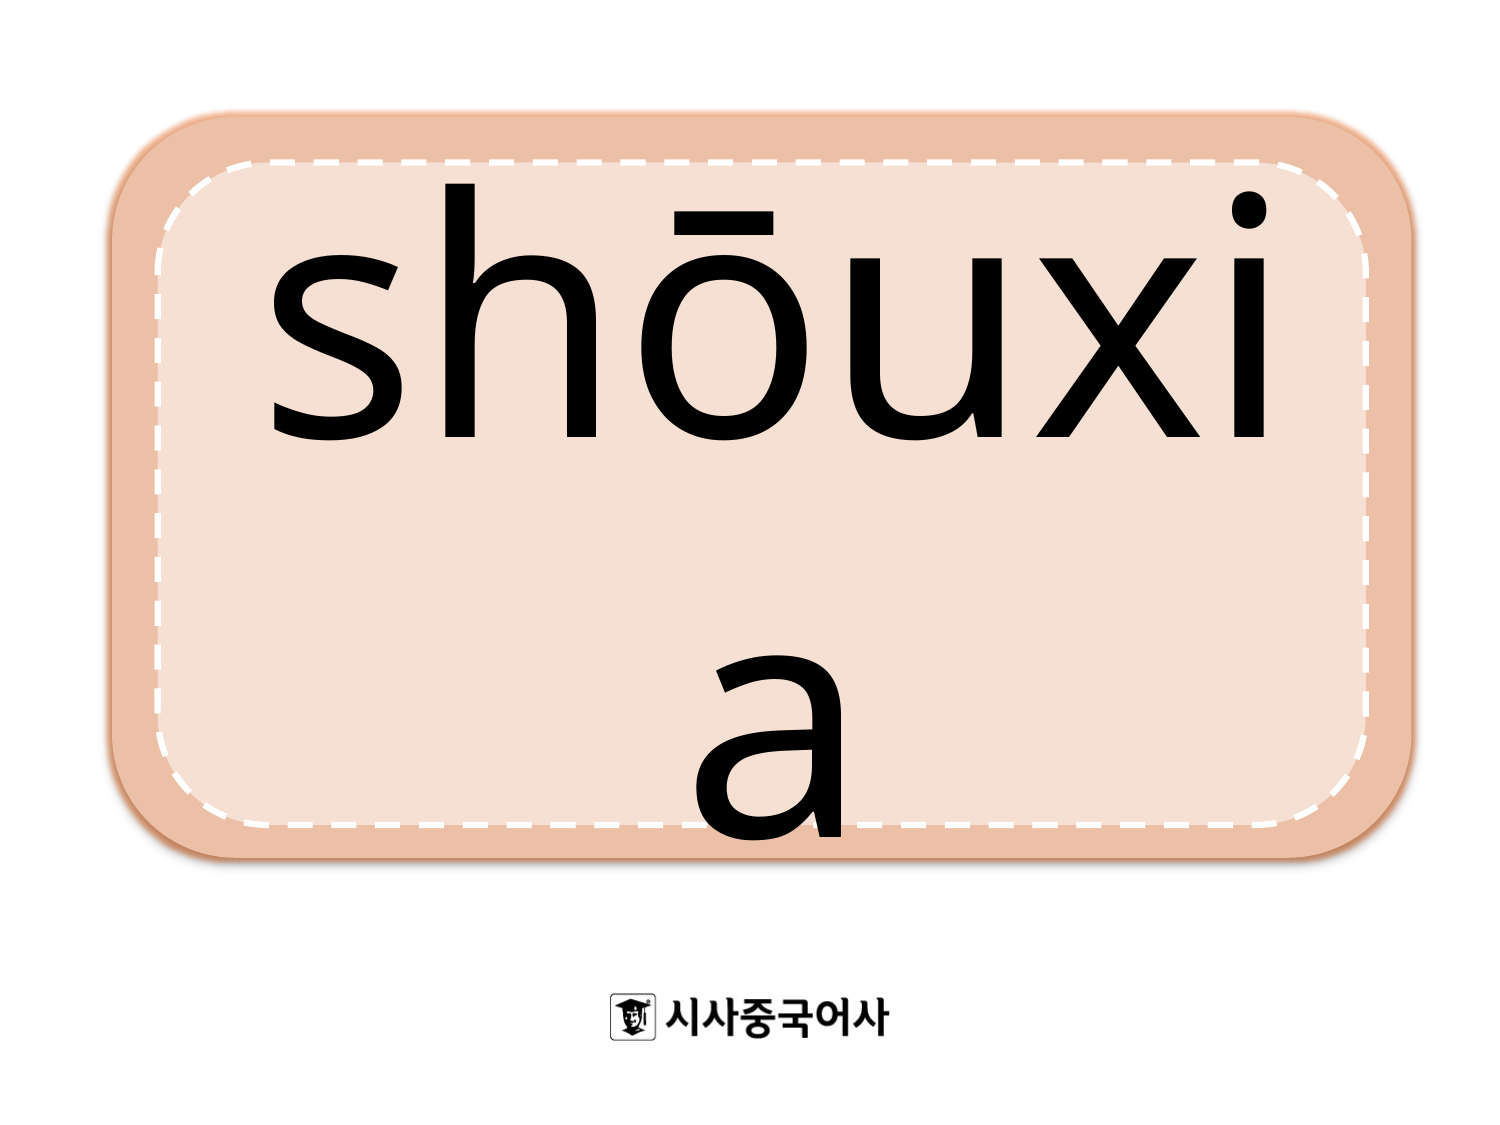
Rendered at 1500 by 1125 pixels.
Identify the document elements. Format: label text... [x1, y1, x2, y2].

picture [602, 987, 898, 1047]
text_box shōuxia [171, 172, 1380, 836]
